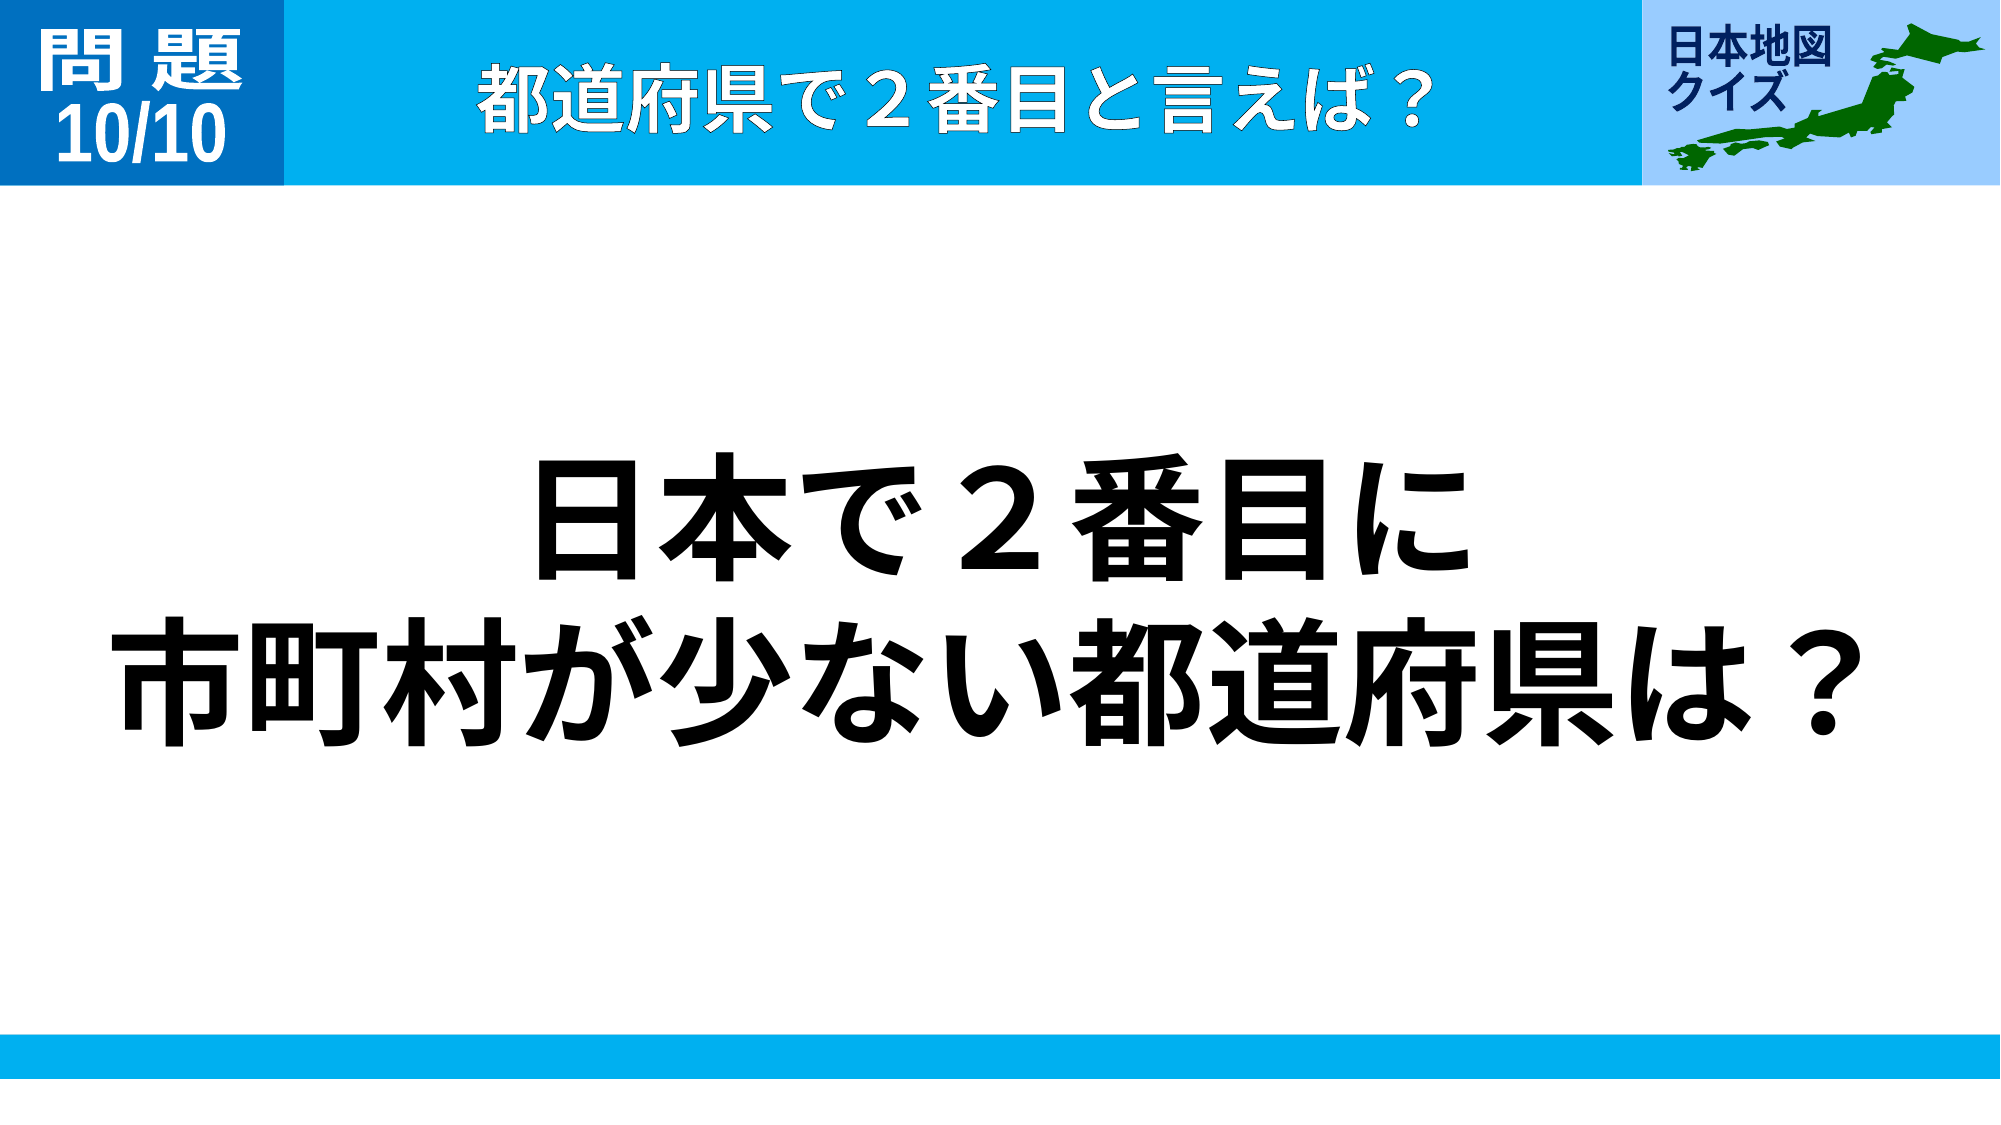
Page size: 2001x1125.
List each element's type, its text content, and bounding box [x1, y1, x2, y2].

text_box 日本で２番目に 市町村が少ない都道府県は？ [91, 424, 1909, 770]
text_box [0, 1034, 2000, 1079]
